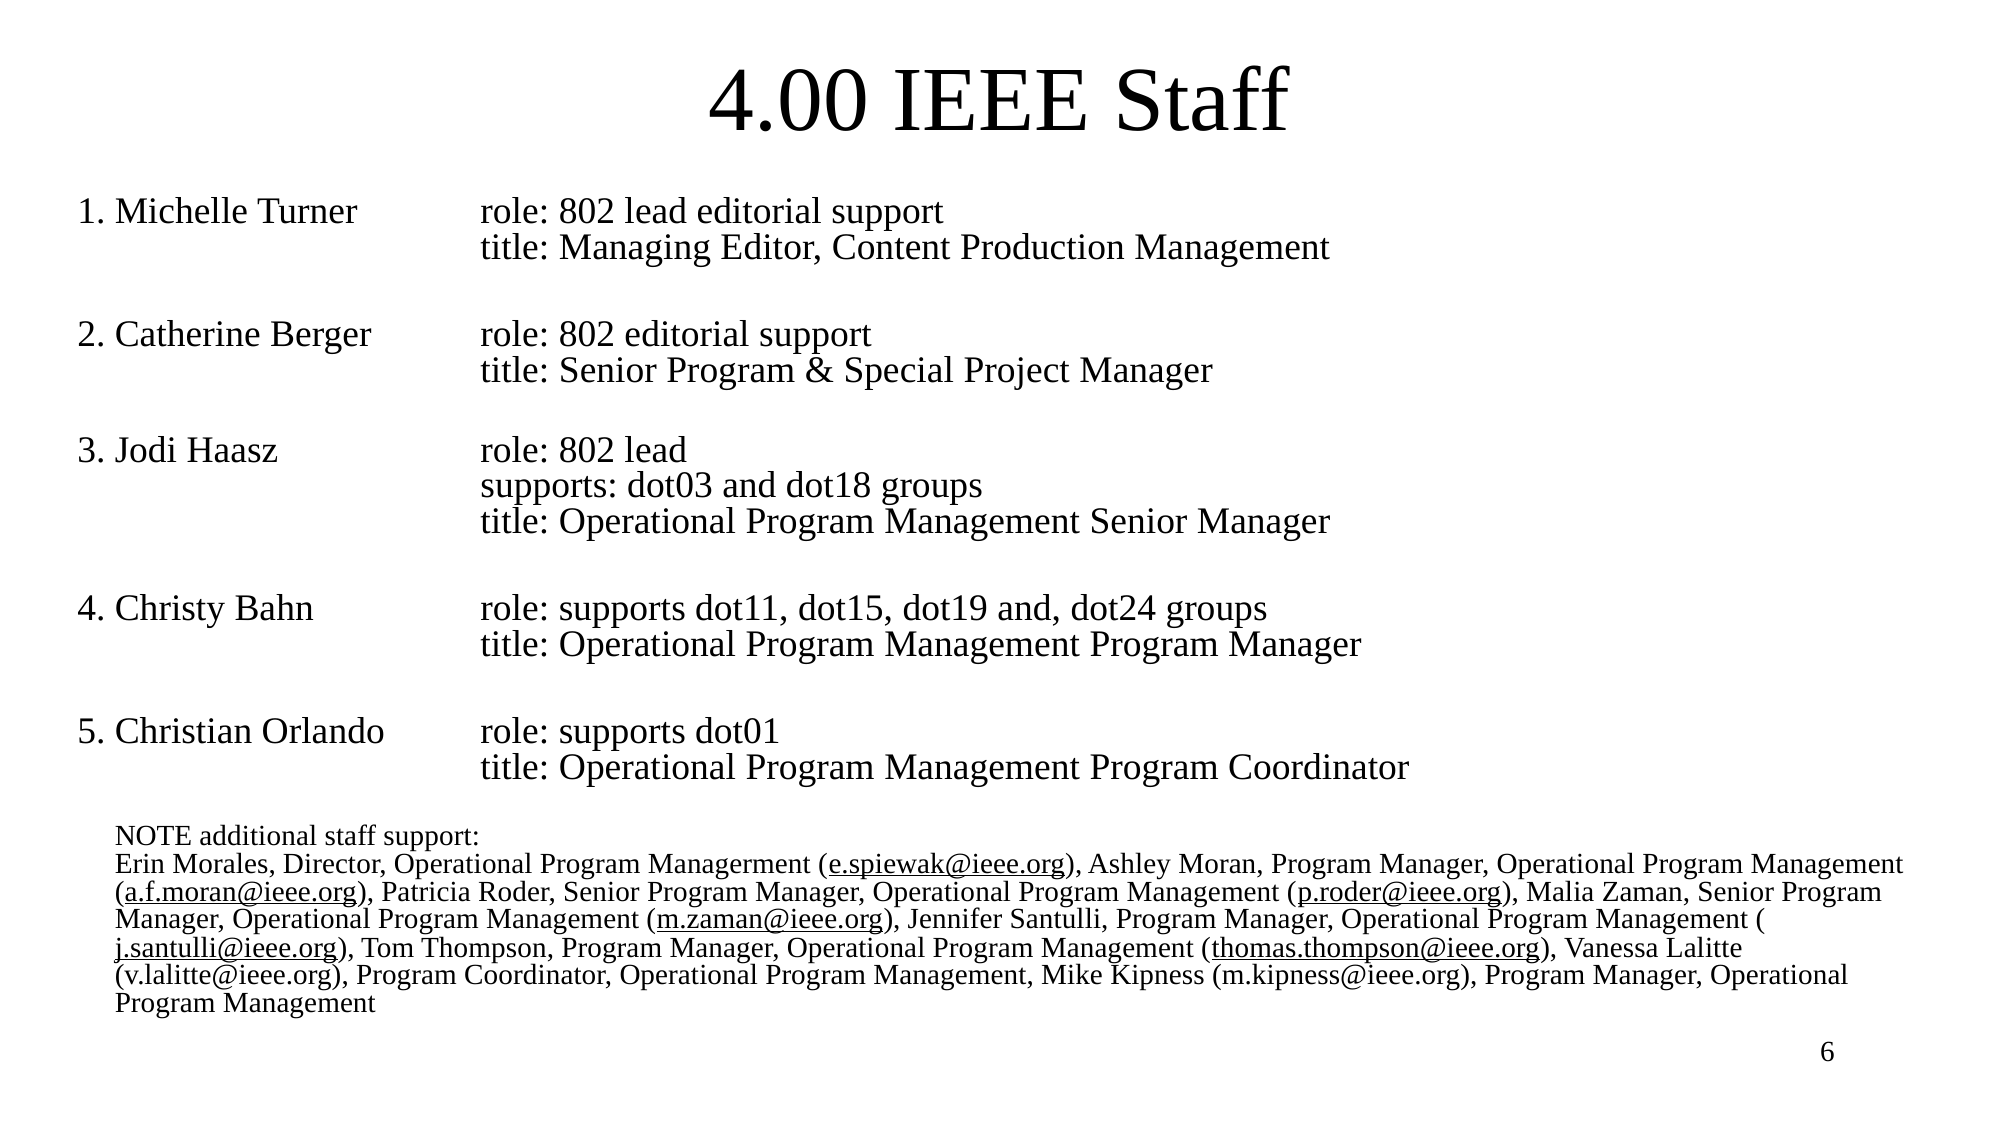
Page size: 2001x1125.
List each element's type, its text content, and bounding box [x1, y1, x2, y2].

slide_number 6 [1433, 1024, 1851, 1101]
list Michelle Turner role: 802 lead editorial support title: Managing Editor, Content Production Management Catherine Berger role: 802 editorial support title: Senior Program & Special Project Manager Jodi Haasz role: 802 lead supports: dot03 and dot18 groups title: Operational Program Management Senior Manager Christy Bahn role: supports dot11, dot15, dot19 and, dot24 groups title: Operational Program Management Program Manager Christian Orlando role: supports dot01 title: Operational Program Management Program Coordinator NOTE additional staff support: Erin Morales, Director, Operational Program Managerment (e.spiewak@ieee.org), Ashley Moran, Program Manager, Operational Program Management (a.f.moran@ieee.org), Patricia Roder, Senior Program Manager, Operational Program Management (p.roder@ieee.org), Malia Zaman, Senior Program Manager, Operational Program Management (m.zaman@ieee.org), Jennifer Santulli, Program Manager, Operational Program Management (j.santulli@ieee.org), Tom Thompson, Program Manager, Operational Program Management (thomas.thompson@ieee.org), Vanessa Lalitte (v.lalitte@ieee.org), Program Coordinator, Operational Program Management, Mike Kipness (m.kipness@ieee.org), Program Manager, Operational Program Management [62, 187, 1926, 563]
title 4.00 IEEE Staff [362, 0, 1638, 187]
